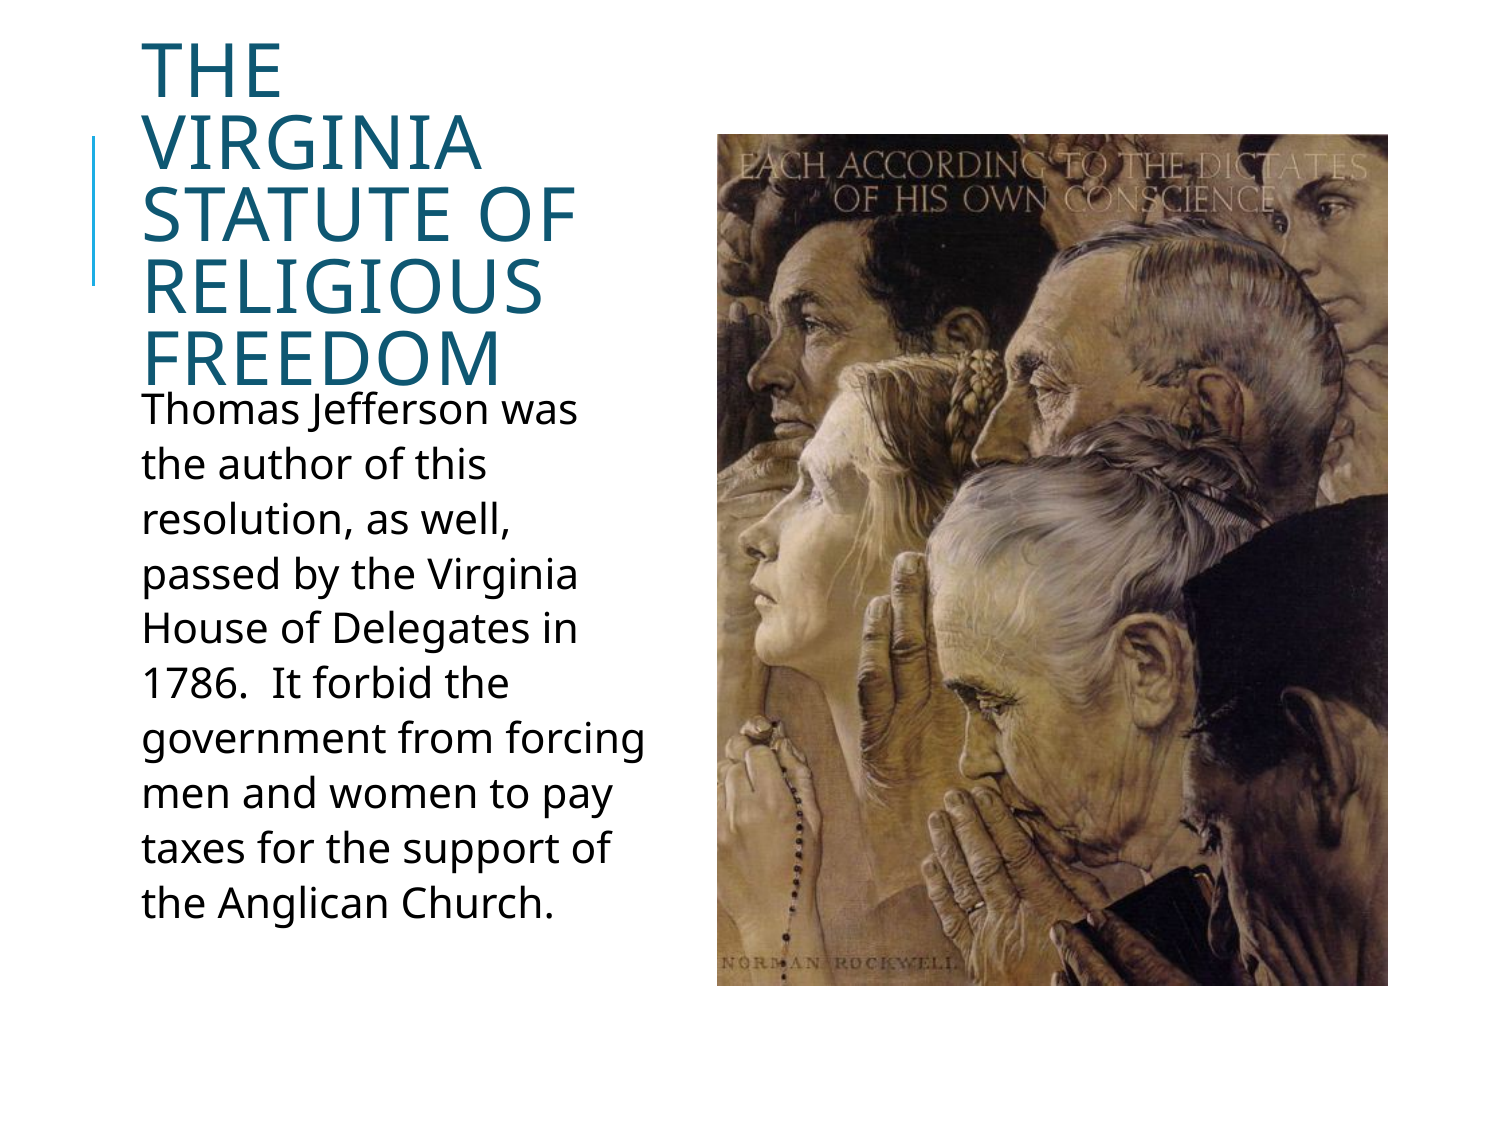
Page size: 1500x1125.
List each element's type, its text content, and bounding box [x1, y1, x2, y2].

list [716, 134, 1389, 986]
list Thomas Jefferson was the author of this resolution, as well, passed by the Virginia House of Delegates in 1786. It forbid the government from forcing men and women to pay taxes for the support of the Anglican Church. [126, 370, 666, 988]
title The Virginia statute of religious freedom [126, 77, 666, 363]
